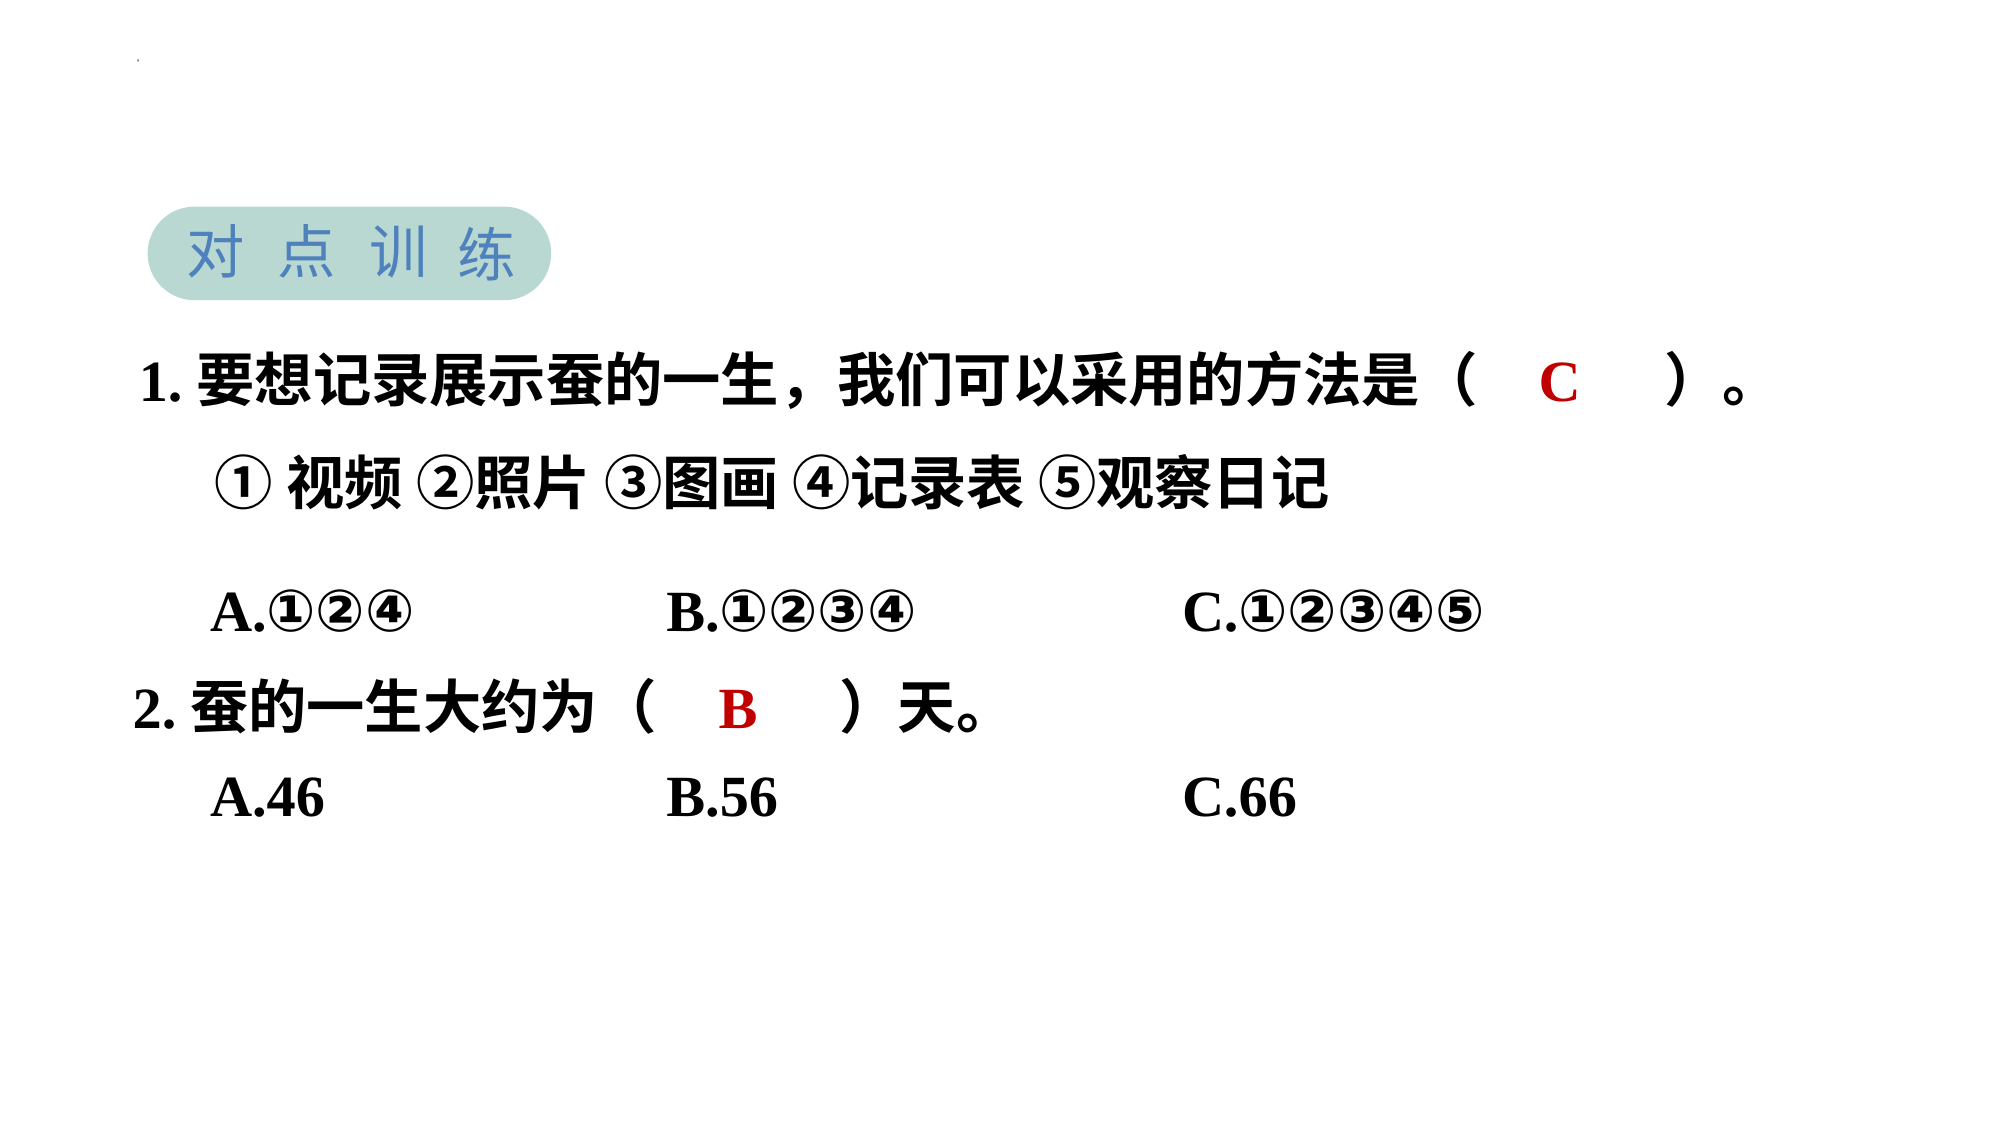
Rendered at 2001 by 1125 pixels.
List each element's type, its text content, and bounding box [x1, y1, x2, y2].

table_header C.①②③④⑤ [1182, 529, 1670, 634]
text_box [146, 205, 528, 302]
text_box [532, 214, 553, 293]
text_box 对 [171, 208, 260, 293]
text_box ①视频 ②照片 ③图画 ④记录表 ⑤观察日记 [214, 410, 1330, 516]
text_box C [1524, 300, 1596, 408]
table_header B.56 [666, 728, 1182, 833]
text_box 练 [443, 210, 532, 295]
text_box 2.蚕的一生大约为（ B ）天。 [132, 635, 703, 741]
table_header A.①②④ [210, 529, 666, 634]
text_box 2.蚕的一生大约为（ B ）天。 [772, 635, 1015, 728]
text_box 训 [355, 208, 444, 293]
text_box B [703, 627, 772, 735]
table_header A.46 [210, 728, 666, 833]
text_box 点 [263, 208, 351, 293]
table_header B.①②③④ [666, 529, 1182, 634]
table_header C.66 [1182, 728, 1638, 833]
text_box 1.要想记录展示蚕的一生，我们可以采用的方法是（ C ）。 [138, 308, 1781, 414]
